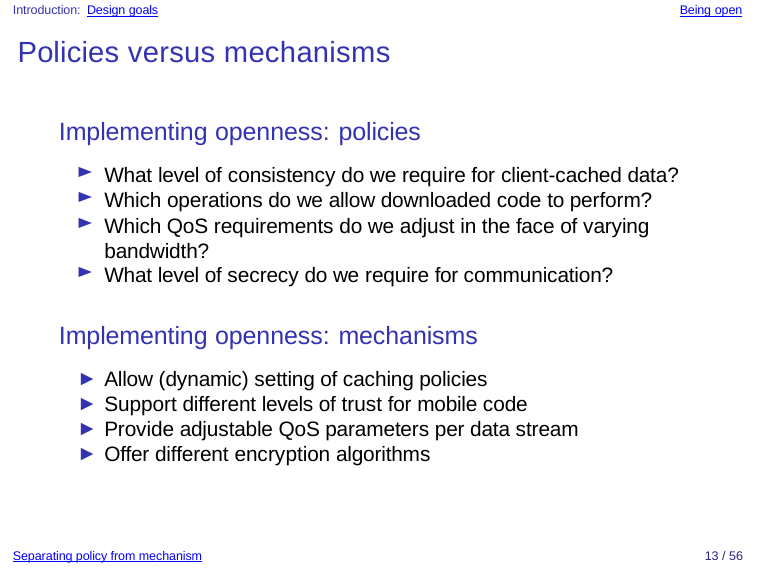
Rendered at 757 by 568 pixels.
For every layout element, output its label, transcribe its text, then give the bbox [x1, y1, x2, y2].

text_box Being open [677, 0, 745, 18]
text_box Policies versus mechanisms Implementing openness: policies What level of consistency do we require for client-cached data? Which operations do we allow downloaded code to perform? Which QoS requirements do we adjust in the face of varying bandwidth? What level of secrecy do we require for communication? Implementing openness: mechanisms Allow (dynamic) setting of caching policies Support different levels of trust for mobile code Provide adjustable QoS parameters per data stream Offer different encryption algorithms [11, 30, 695, 466]
slide_number 13 / 56 [698, 546, 745, 568]
text_box Separating policy from mechanism [10, 546, 206, 563]
text_box Introduction: Design goals [10, 0, 163, 18]
